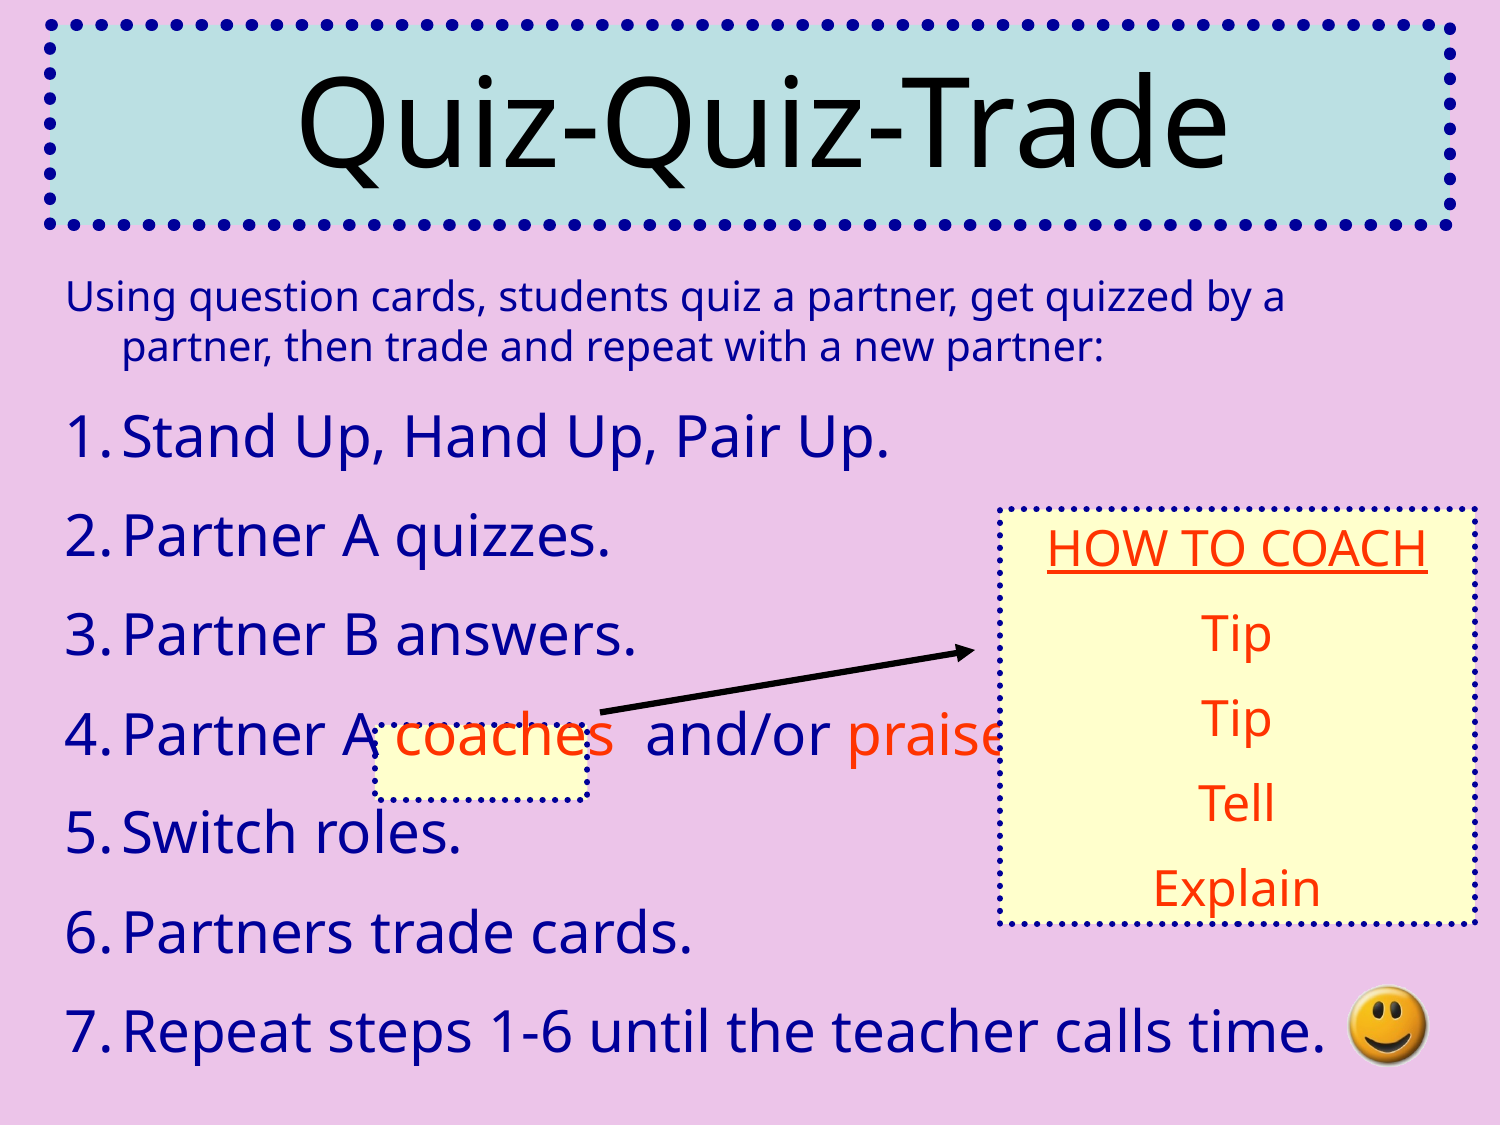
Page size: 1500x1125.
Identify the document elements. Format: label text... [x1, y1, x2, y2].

text_box HOW TO COACH Tip Tip Tell Explain [999, 509, 1475, 924]
text_box [50, 24, 1450, 225]
text_box Quiz-Quiz-Trade [99, 34, 1427, 200]
picture [1337, 974, 1438, 1076]
text_box [599, 645, 976, 713]
text_box Using question cards, students quiz a partner, get quizzed by a partner, then trade and repeat with a new partner: Stand Up, Hand Up, Pair Up. Partner A quizzes. Partner B answers. Partner A coaches and/or praises. Switch roles. Partners trade cards. Repeat steps 1-6 until the teacher calls time. [49, 262, 1413, 1072]
